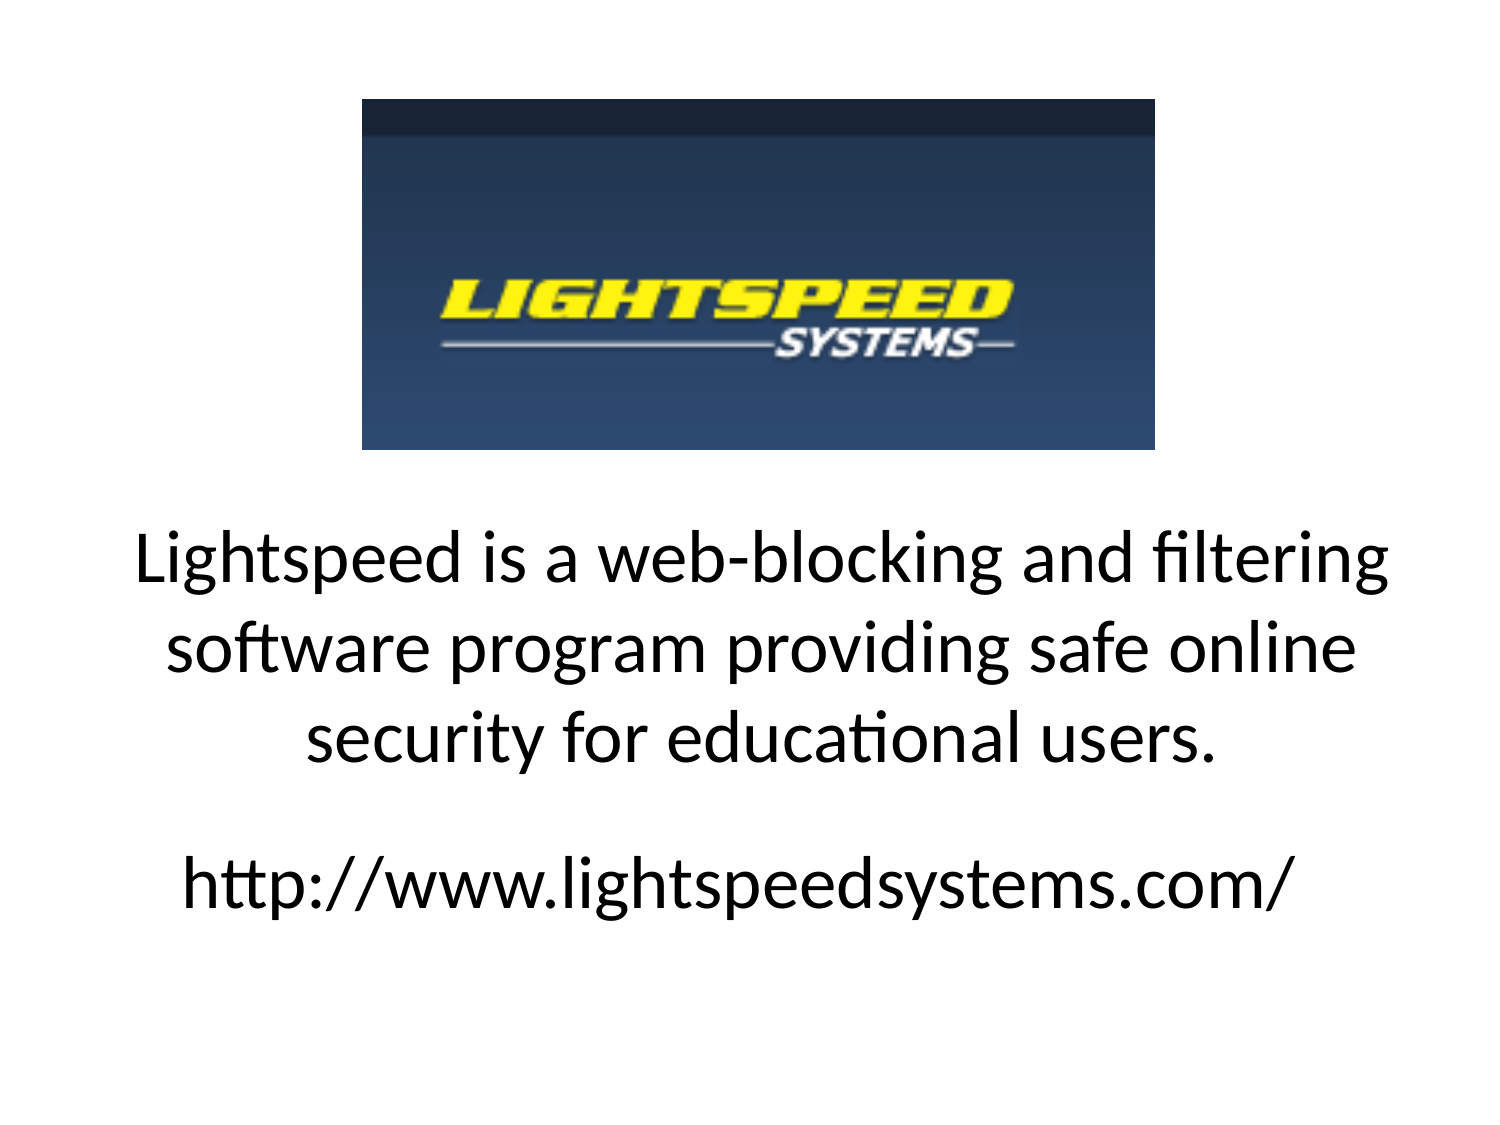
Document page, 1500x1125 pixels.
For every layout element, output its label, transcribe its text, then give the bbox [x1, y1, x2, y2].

text_box http://www.lightspeedsystems.com/ [62, 825, 1403, 1021]
subtitle Lightspeed is a web-blocking and filtering software program providing safe online security for educational users. [112, 500, 1413, 938]
picture [362, 99, 1155, 451]
